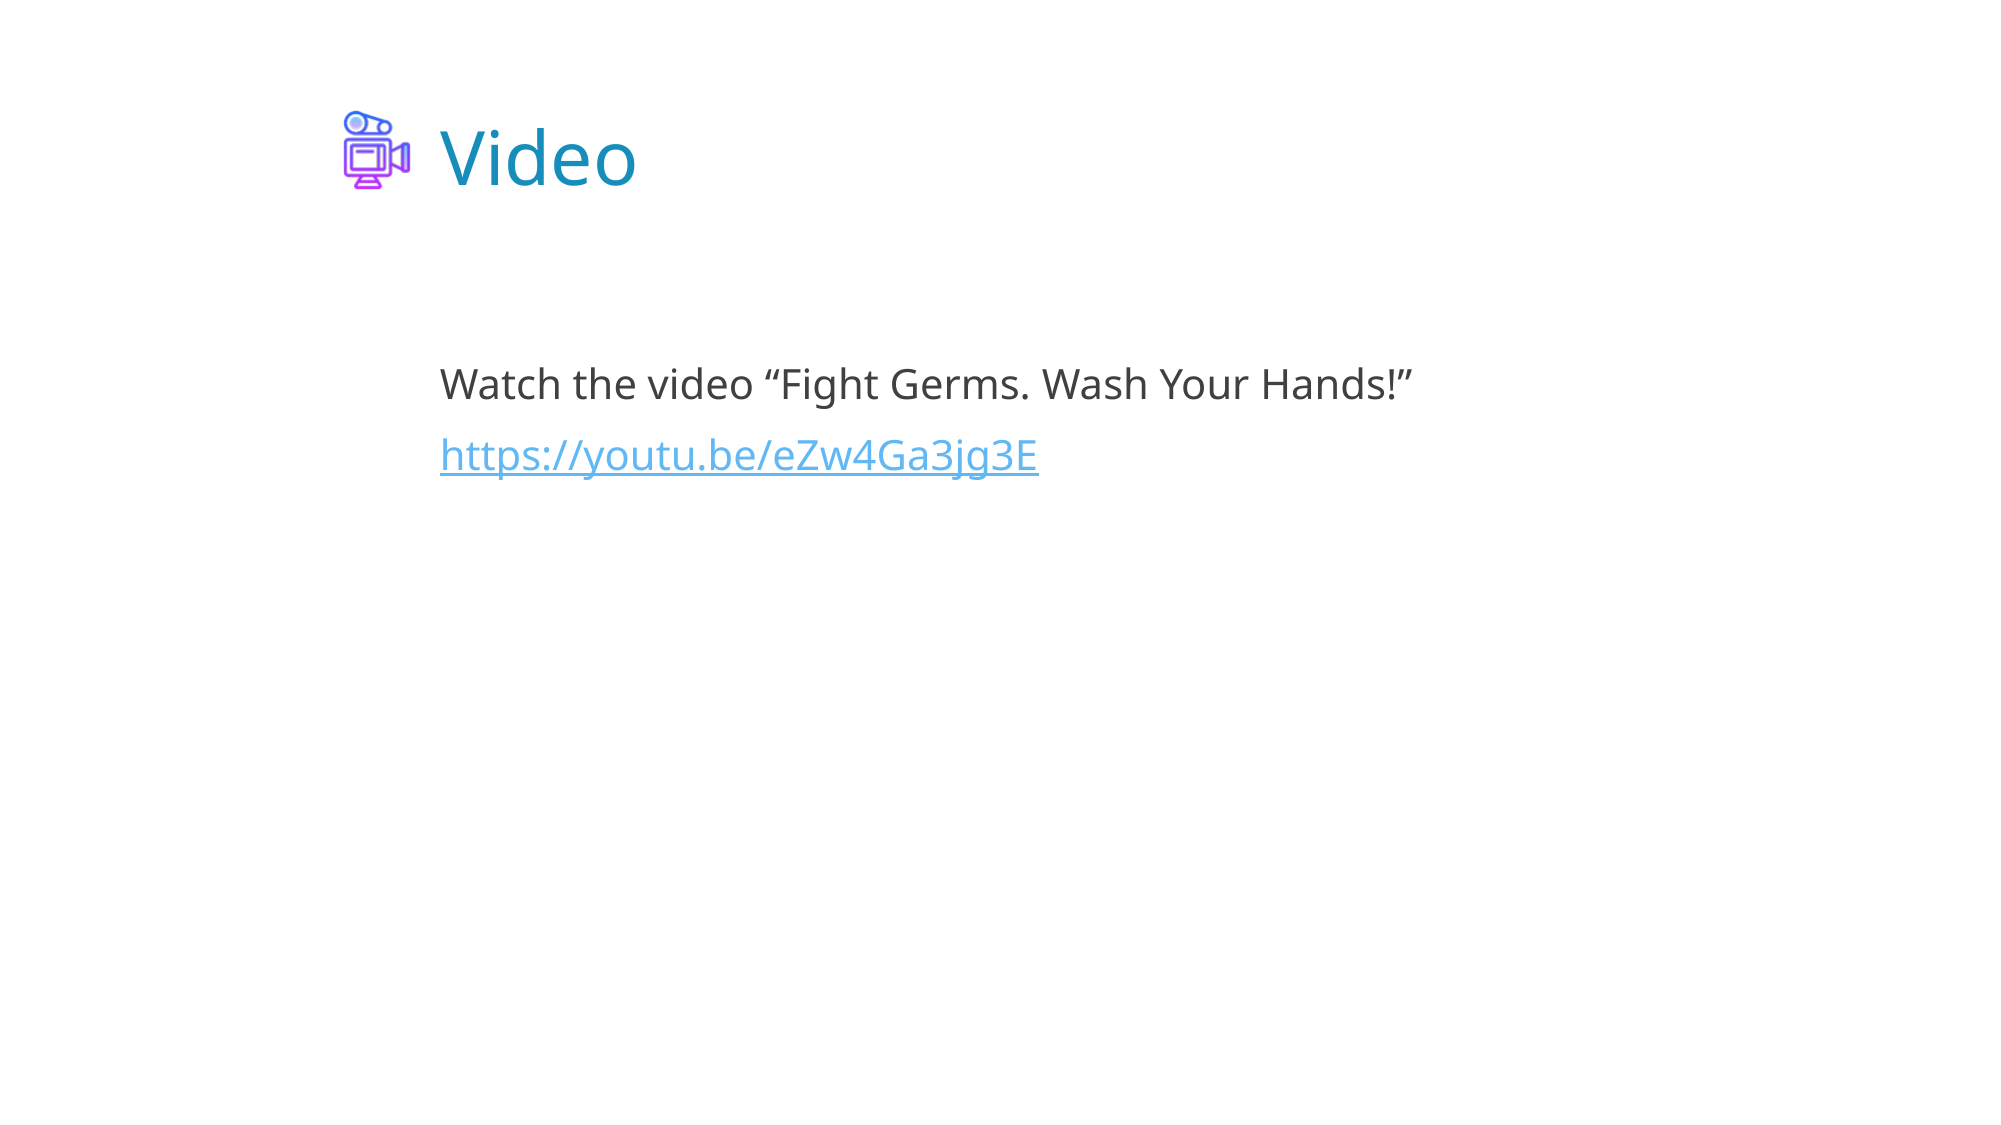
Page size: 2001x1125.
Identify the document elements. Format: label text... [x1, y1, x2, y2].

picture [329, 102, 425, 198]
title Video [425, 102, 1888, 313]
list Watch the video “Fight Germs. Wash Your Hands!” https://youtu.be/eZw4Ga3jg3E [424, 350, 1888, 1074]
